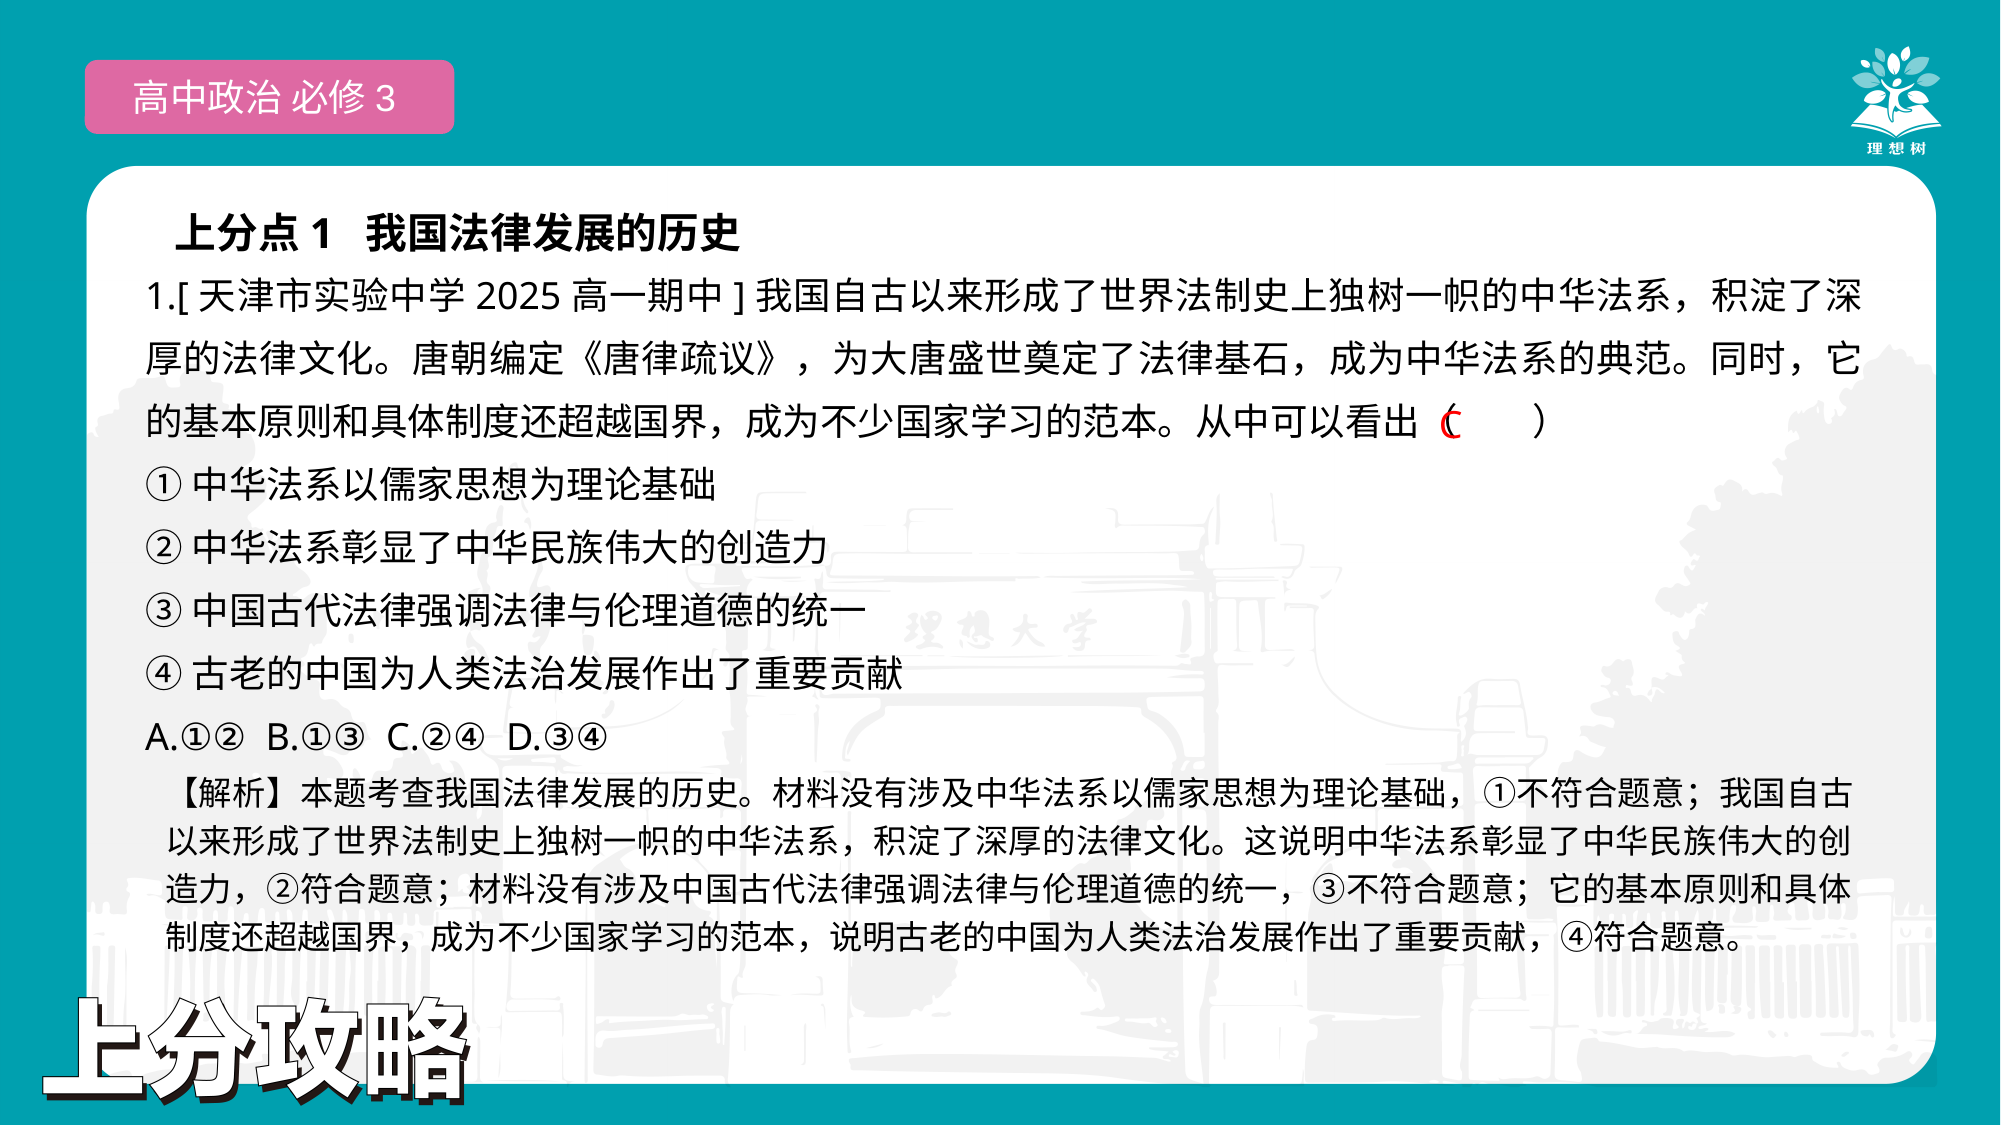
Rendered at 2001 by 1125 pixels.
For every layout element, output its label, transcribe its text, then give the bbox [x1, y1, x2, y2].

text_box 上分点1 我国法律发展的历史 [159, 199, 1206, 264]
text_box 高中政治 必修3 [83, 58, 456, 135]
picture [0, 0, 2001, 1125]
text_box 【解析】本题考查我国法律发展的历史。材料没有涉及中华法系以儒家思想为理论基础，①不符合题意；我国自古以来形成了世界法制史上独树一帜的中华法系，积淀了深厚的法律文化。这说明中华法系彰显了中华民族伟大的创造力，②符合题意；材料没有涉及中国古代法律强调法律与伦理道德的统一，③不符合题意；它的基本原则和具体制度还超越国界，成为不少国家学习的范本，说明古老的中国为人类法治发展作出了重要贡献，④符合题意。 [150, 757, 1869, 964]
text_box 1.[天津市实验中学2025高一期中]我国自古以来形成了世界法制史上独树一帜的中华法系，积淀了深厚的法律文化。唐朝编定《唐律疏议》，为大唐盛世奠定了法律基石，成为中华法系的典范。同时，它的基本原则和具体制度还超越国界，成为不少国家学习的范本。从中可以看出（ ） ①中华法系以儒家思想为理论基础 ②中华法系彰显了中华民族伟大的创造力 ③中国古代法律强调法律与伦理道德的统一 ④古老的中国为人类法治发展作出了重要贡献 A.①② B.①③ C.②④ D.③④ [130, 246, 1880, 765]
text_box C [1414, 370, 1531, 454]
